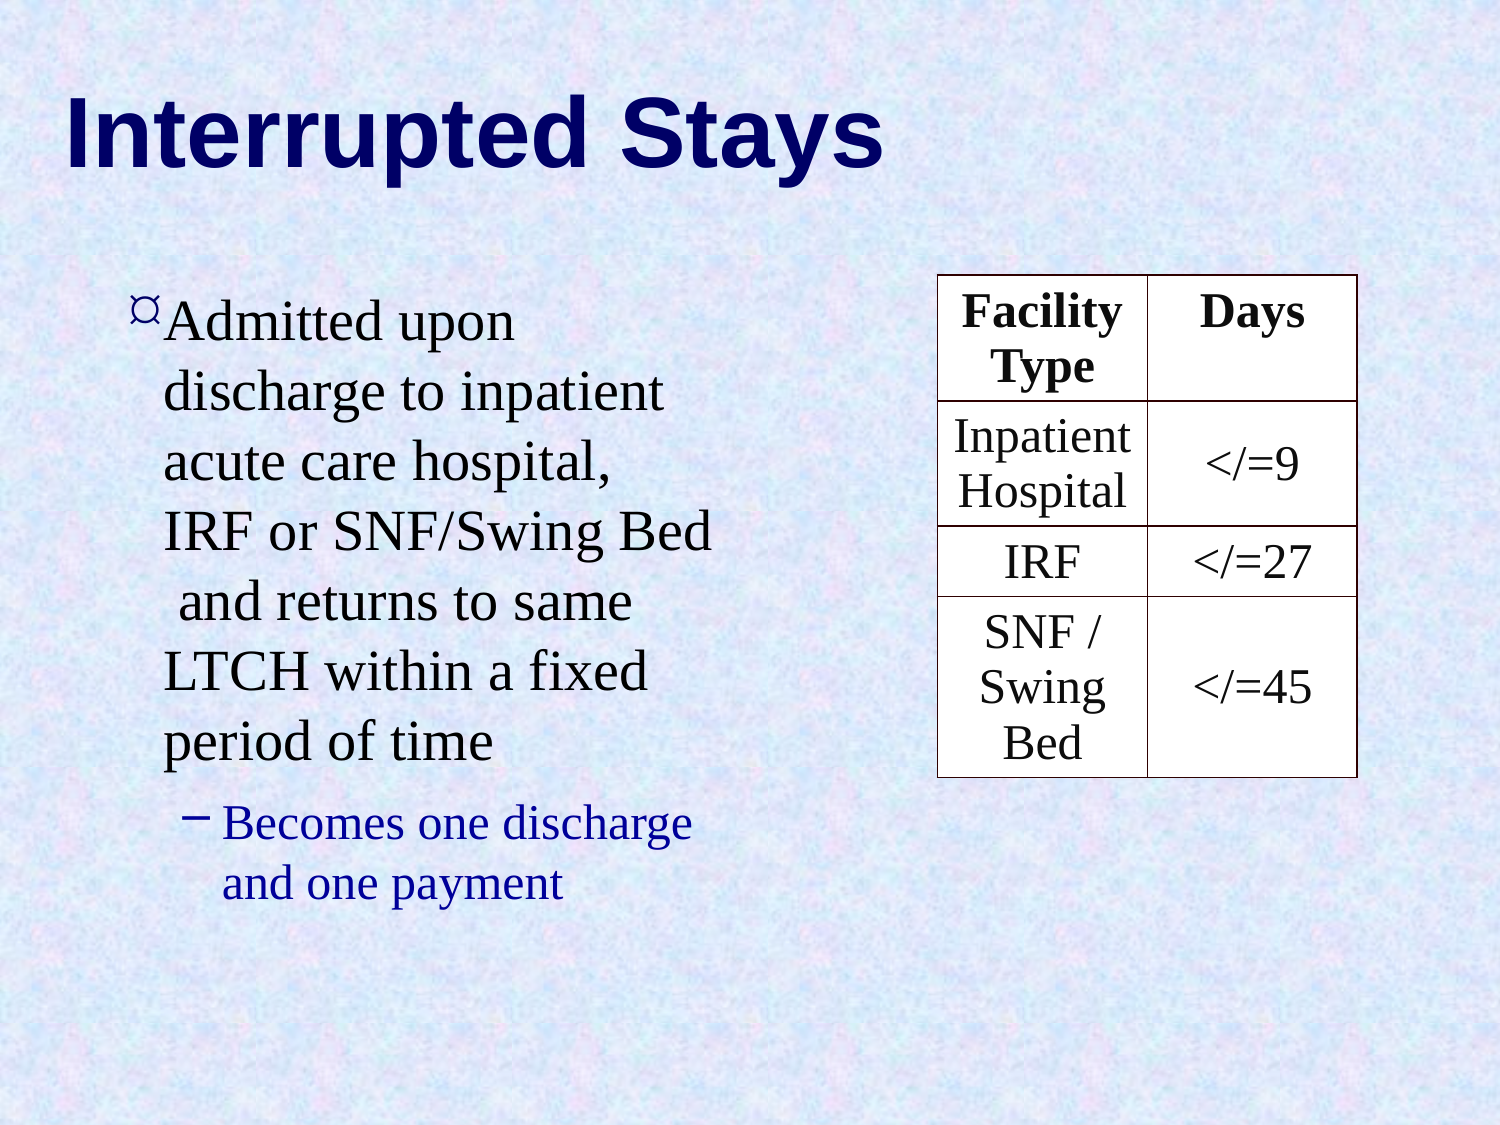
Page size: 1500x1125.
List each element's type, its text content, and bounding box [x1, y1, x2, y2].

table_header Days [1148, 276, 1356, 400]
table_cell </=27 [1148, 527, 1356, 596]
table_cell </=45 [1148, 597, 1356, 777]
title Interrupted Stays [50, 37, 1450, 238]
table_cell </=9 [1148, 402, 1356, 525]
table_header Facility Type [938, 276, 1147, 400]
table_cell Inpatient Hospital [938, 402, 1147, 525]
list Admitted upon discharge to inpatient acute care hospital, IRF or SNF/Swing Bed and returns to same LTCH within a fixed period of time Becomes one discharge and one payment [112, 275, 732, 1050]
table_cell SNF / Swing Bed [938, 597, 1147, 777]
table_cell IRF [938, 527, 1147, 596]
